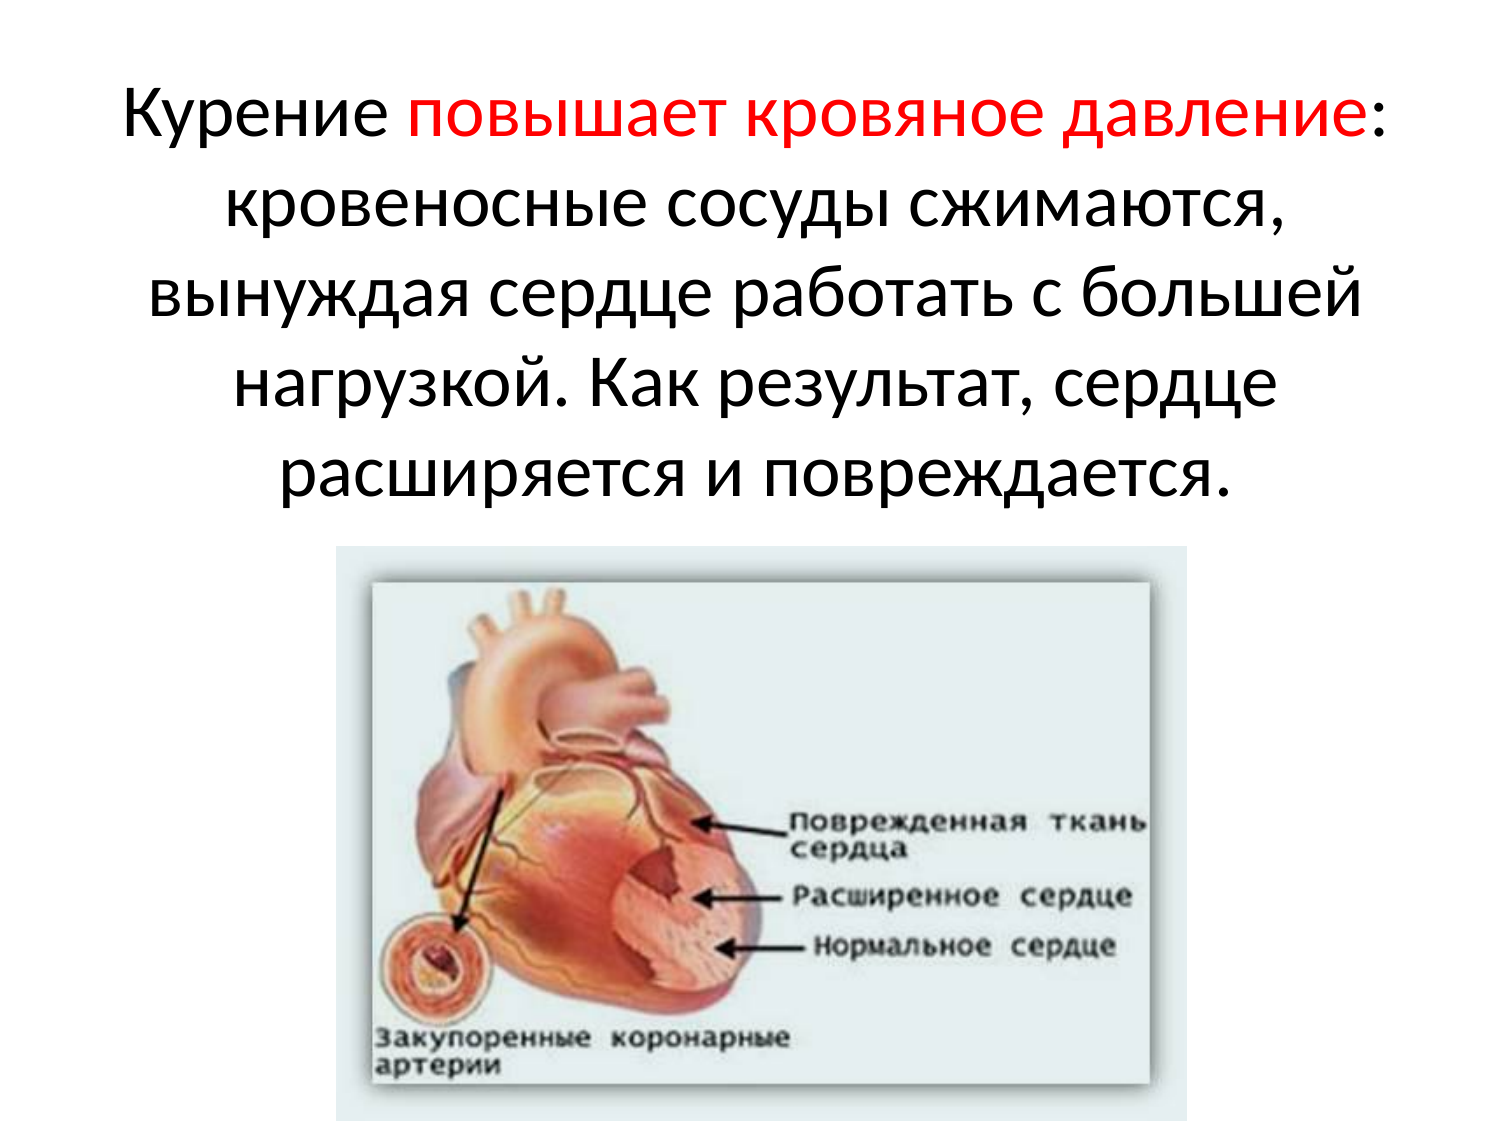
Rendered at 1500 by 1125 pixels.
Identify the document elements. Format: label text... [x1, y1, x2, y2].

picture [336, 546, 1188, 1121]
title Курение повышает кровяное давление: кровеносные сосуды сжимаются, вынуждая сердце работать с большей нагрузкой. Как результат, сердце расширяется и повреждается. [53, 0, 1459, 1083]
